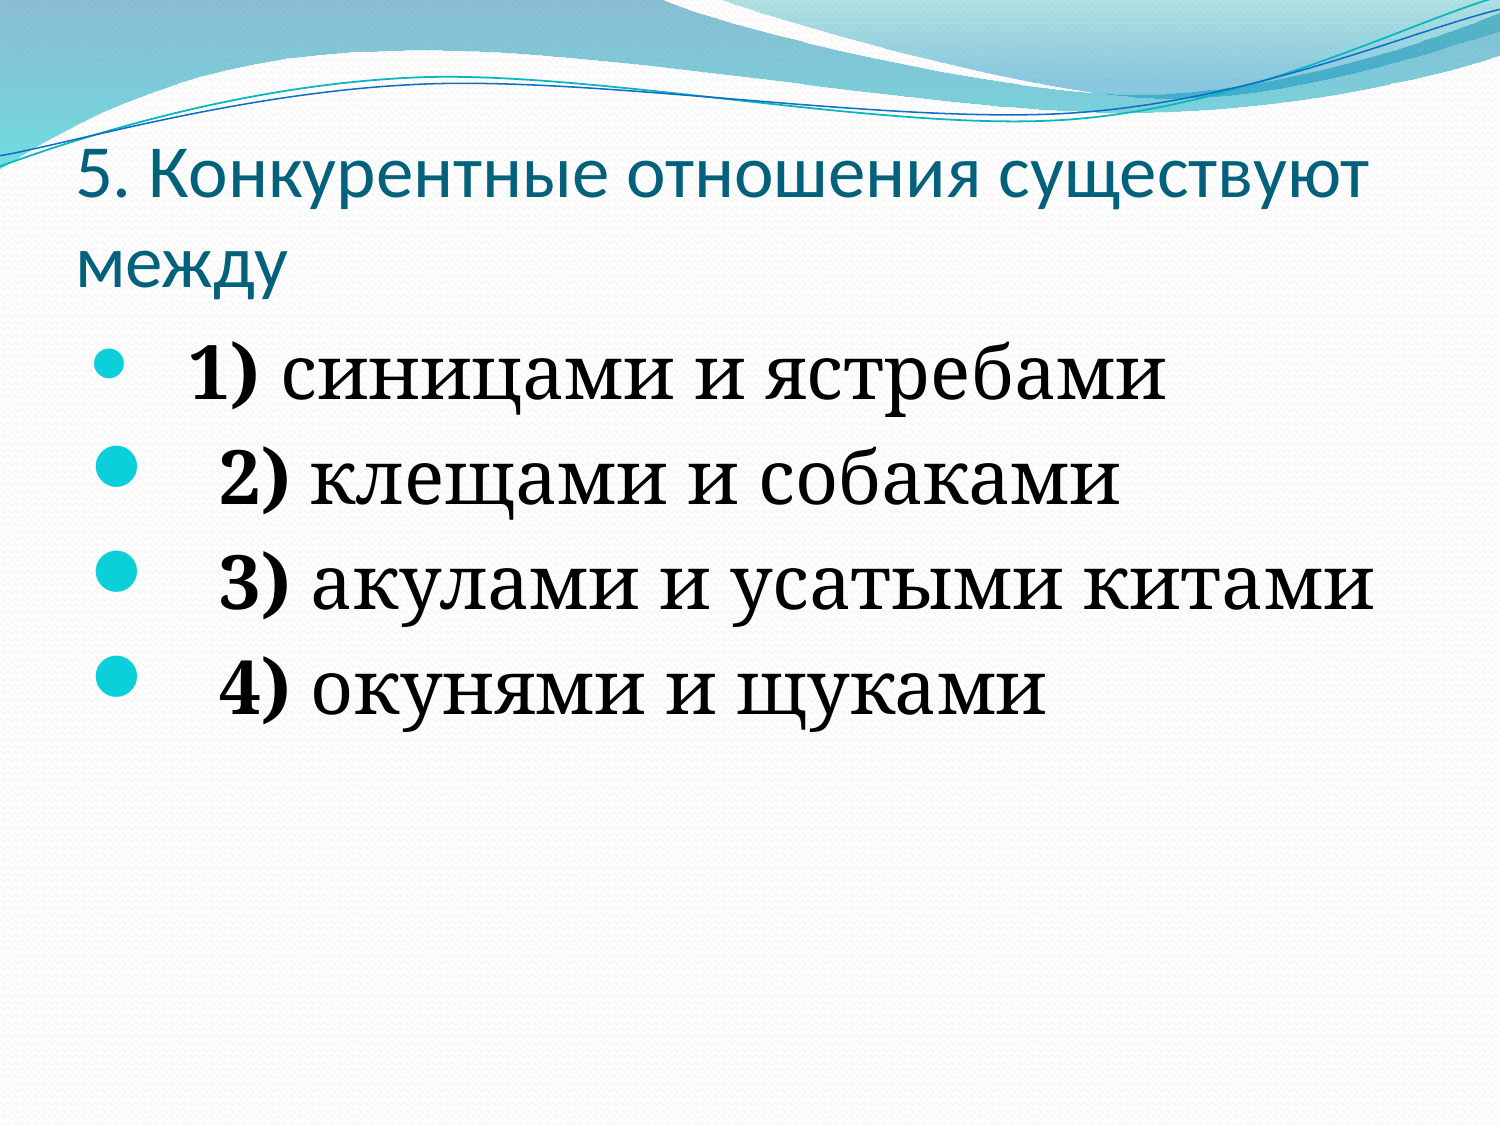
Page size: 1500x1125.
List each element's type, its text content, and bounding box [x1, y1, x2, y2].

list 1) синицами и ястребами 2) клещами и собаками 3) акулами и усатыми китами 4) окунями и щуками [75, 317, 1425, 809]
title 5. Конкурентные отношения существуют между [75, 115, 1425, 303]
